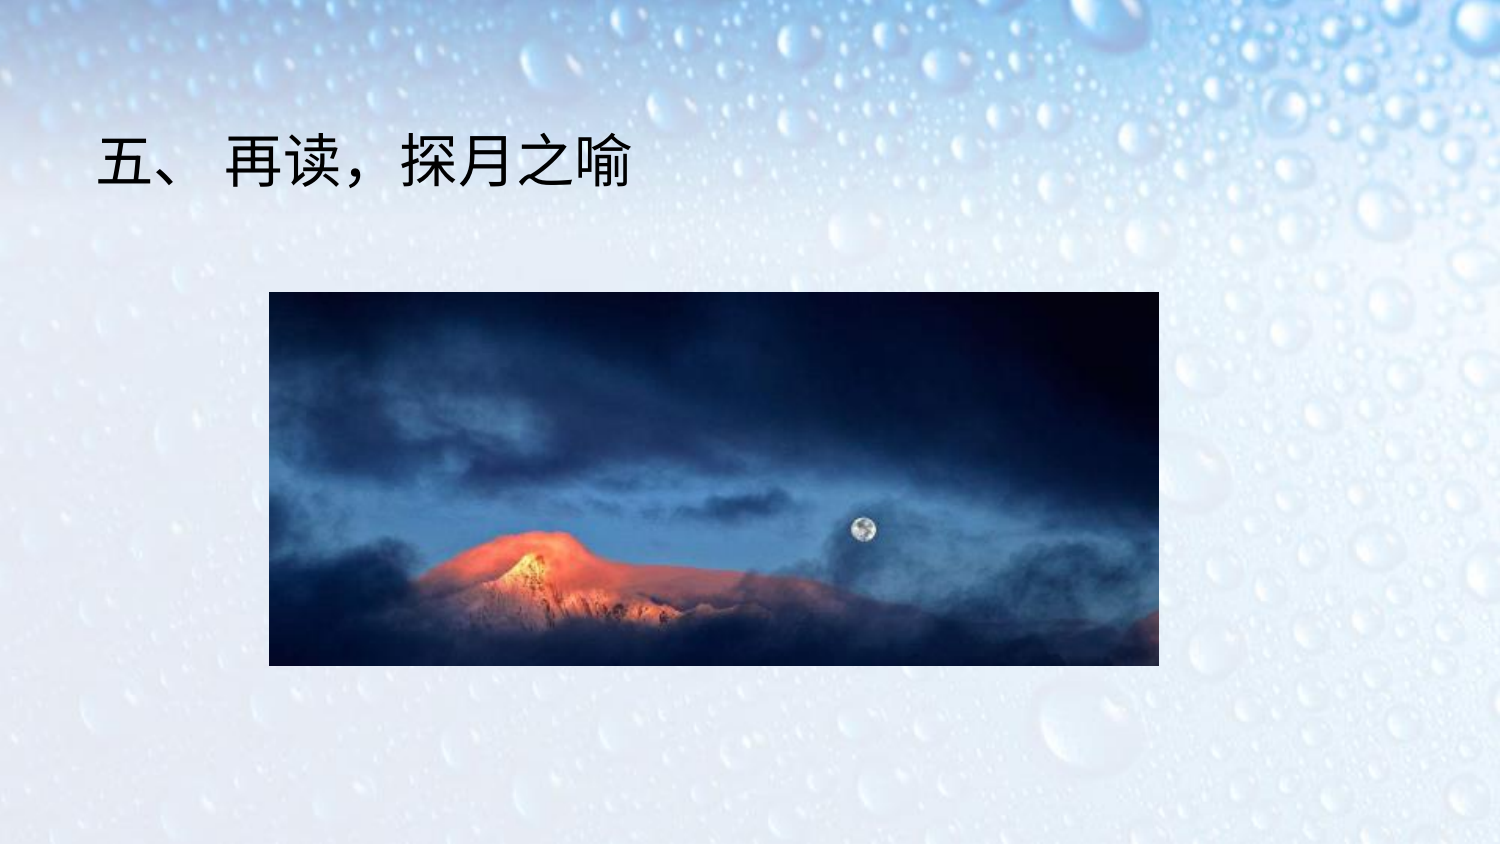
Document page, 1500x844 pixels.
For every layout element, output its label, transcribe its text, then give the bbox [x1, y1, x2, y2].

text_box 五、 再读，探月之喻 [80, 116, 1347, 202]
picture [0, 0, 1500, 844]
